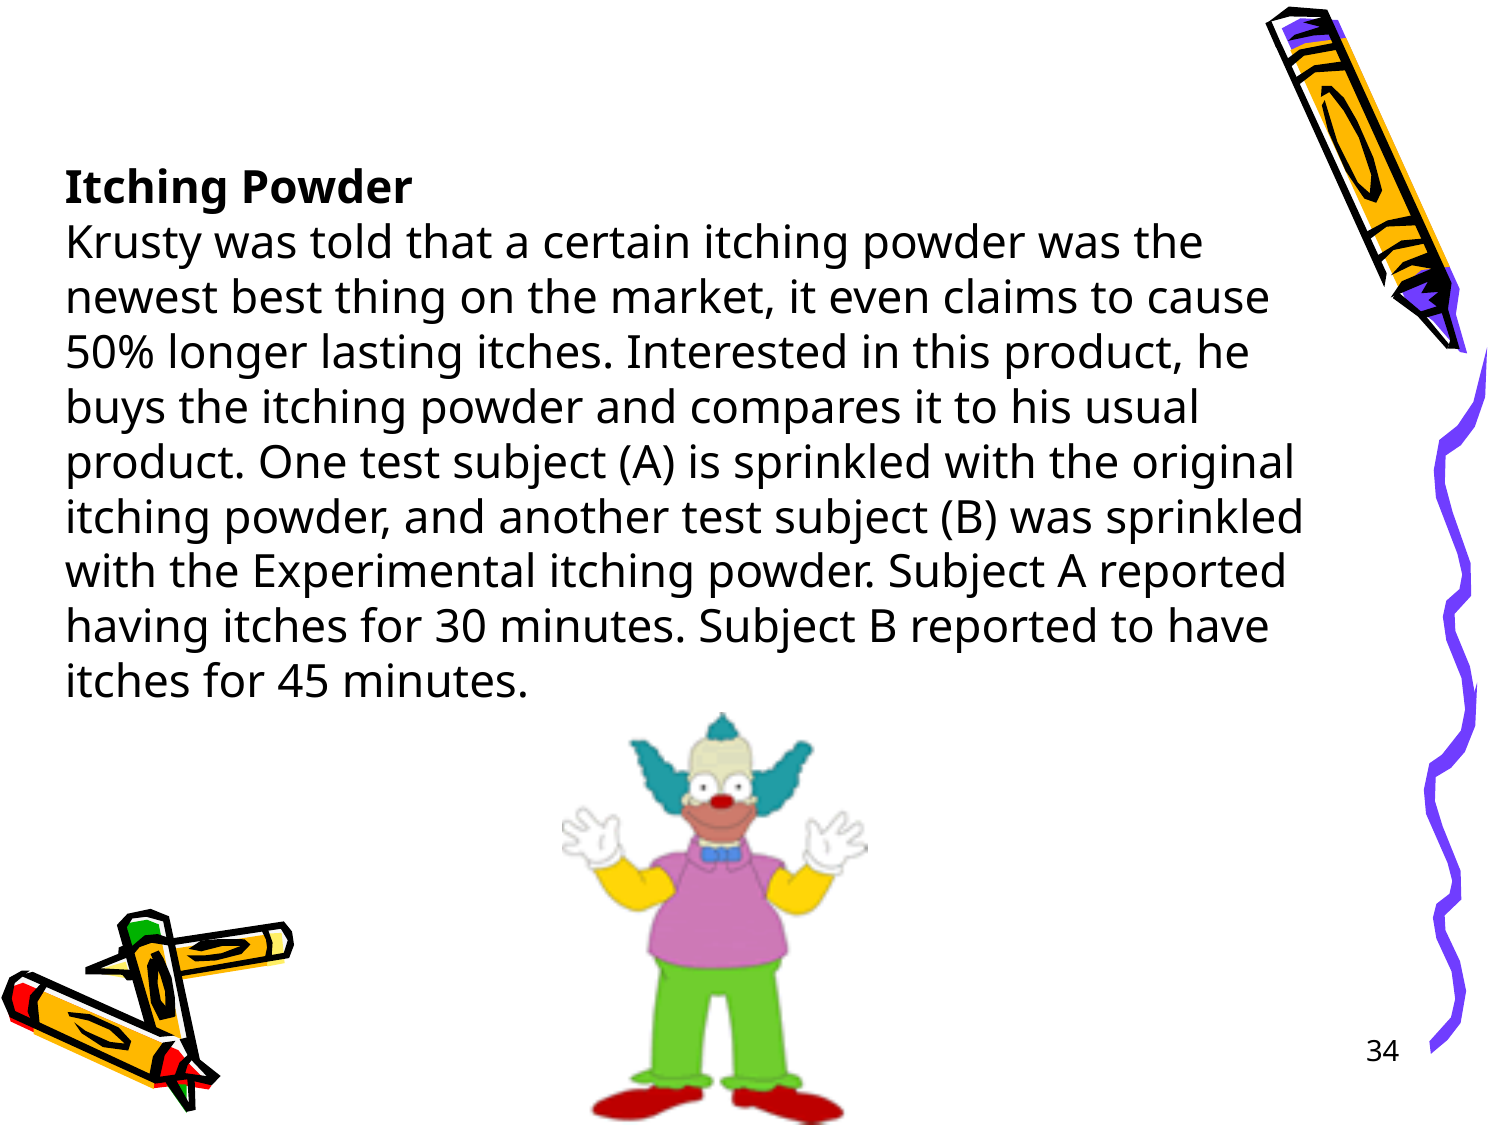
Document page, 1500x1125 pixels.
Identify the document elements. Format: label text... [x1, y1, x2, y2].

slide_number 34 [1101, 1024, 1415, 1101]
text_box Itching Powder Krusty was told that a certain itching powder was the newest best thing on the market, it even claims to cause 50% longer lasting itches. Interested in this product, he buys the itching powder and compares it to his usual product. One test subject (A) is sprinkled with the original itching powder, and another test subject (B) was sprinkled with the Experimental itching powder. Subject A reported having itches for 30 minutes. Subject B reported to have itches for 45 minutes. [50, 149, 1375, 715]
picture [562, 712, 869, 1125]
